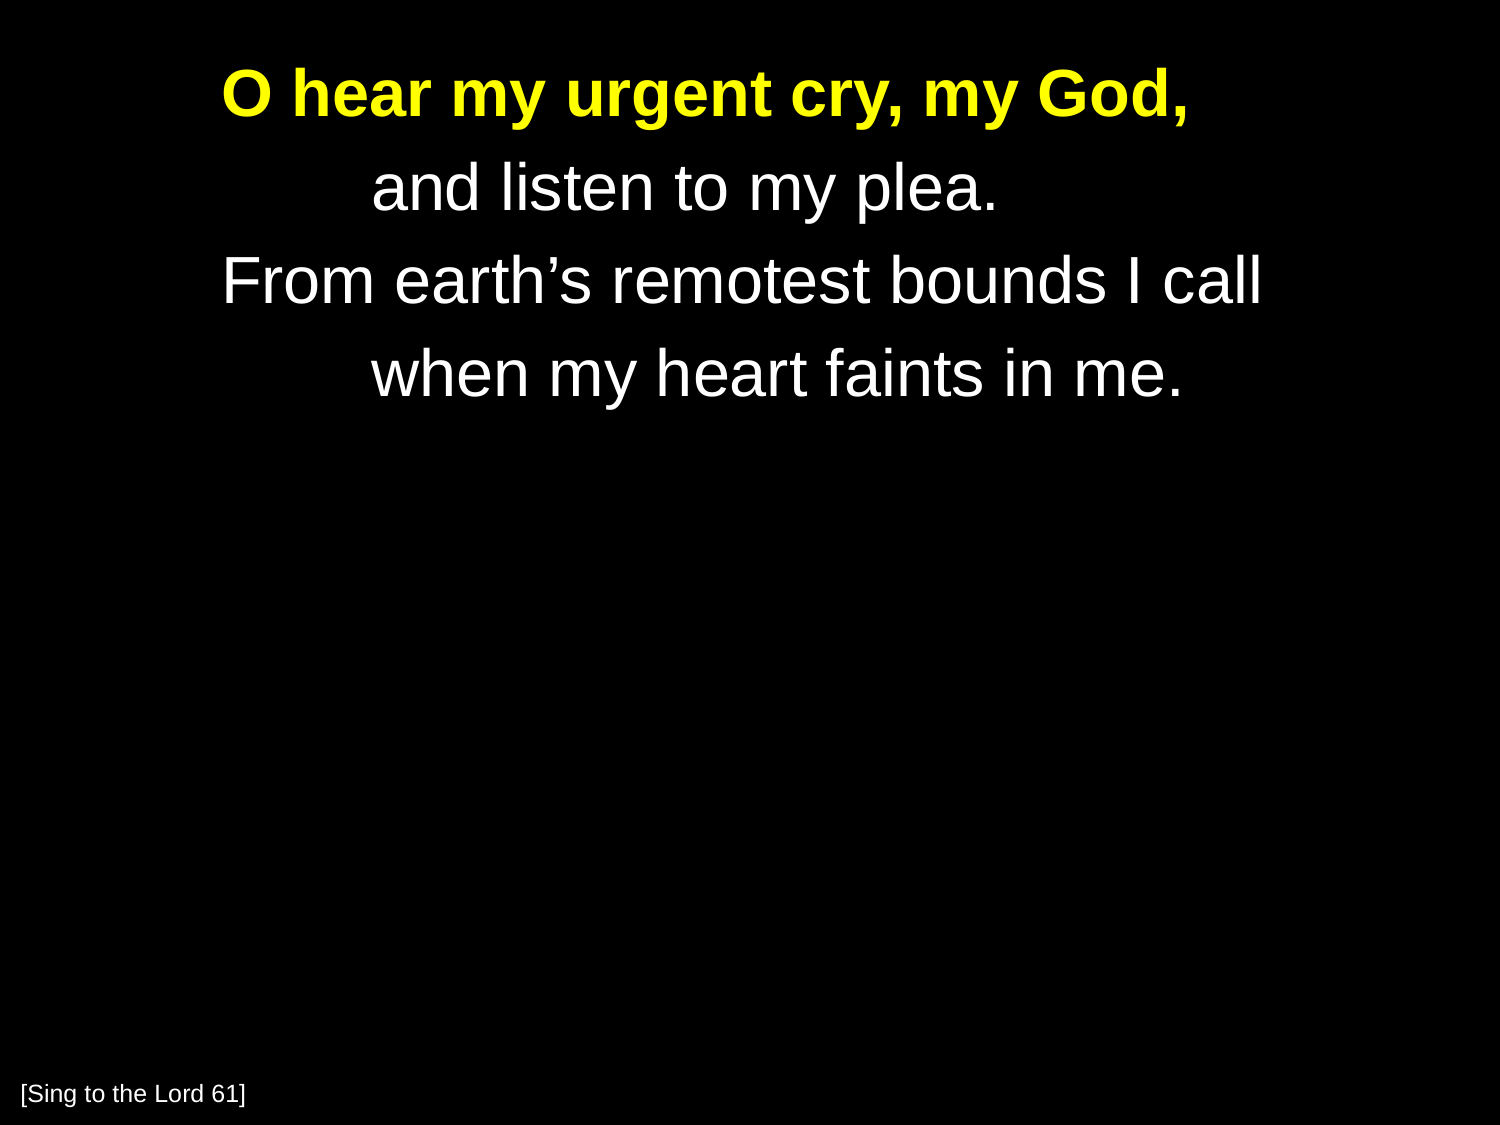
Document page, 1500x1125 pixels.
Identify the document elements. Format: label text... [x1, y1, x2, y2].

text_box [Sing to the Lord 61] [5, 1070, 526, 1115]
list O hear my urgent cry, my God, and listen to my plea. From earth’s remotest bounds I call when my heart faints in me. [0, 42, 1500, 1047]
